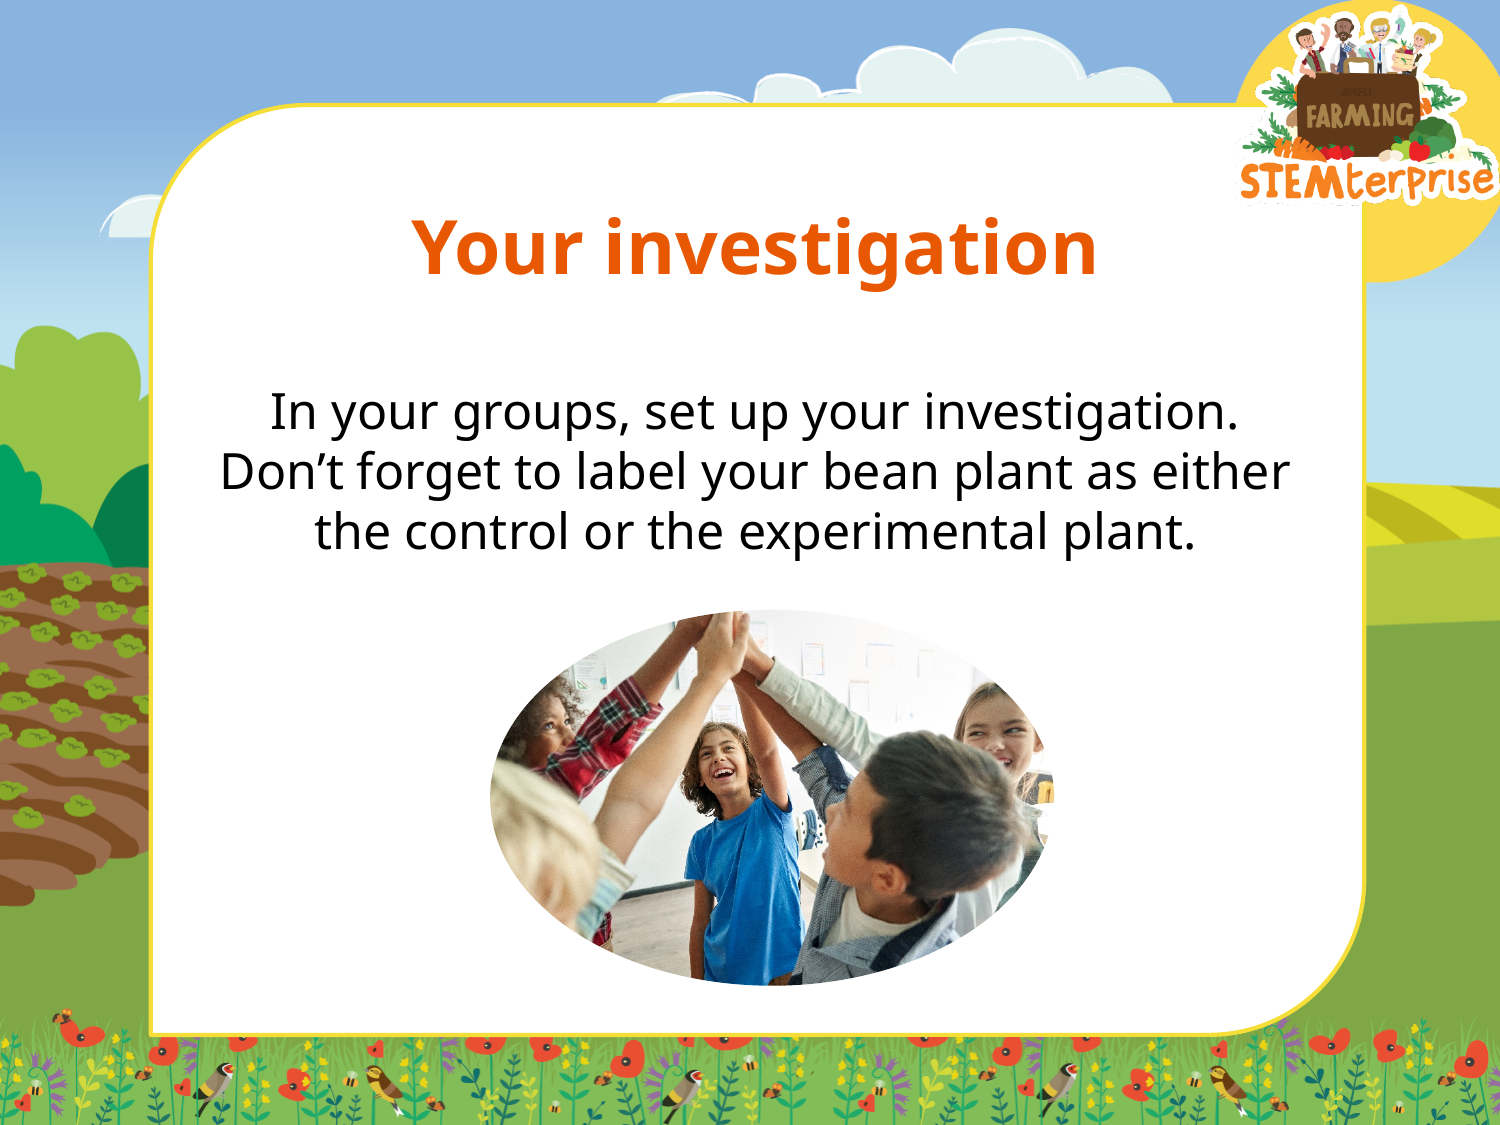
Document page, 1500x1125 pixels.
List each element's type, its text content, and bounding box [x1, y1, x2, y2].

text_box [148, 102, 1367, 1038]
picture [0, 0, 1500, 1125]
text_box Your investigation In your groups, set up your investigation. Don’t forget to label your bean plant as either the control or the experimental plant. [194, 192, 1317, 627]
